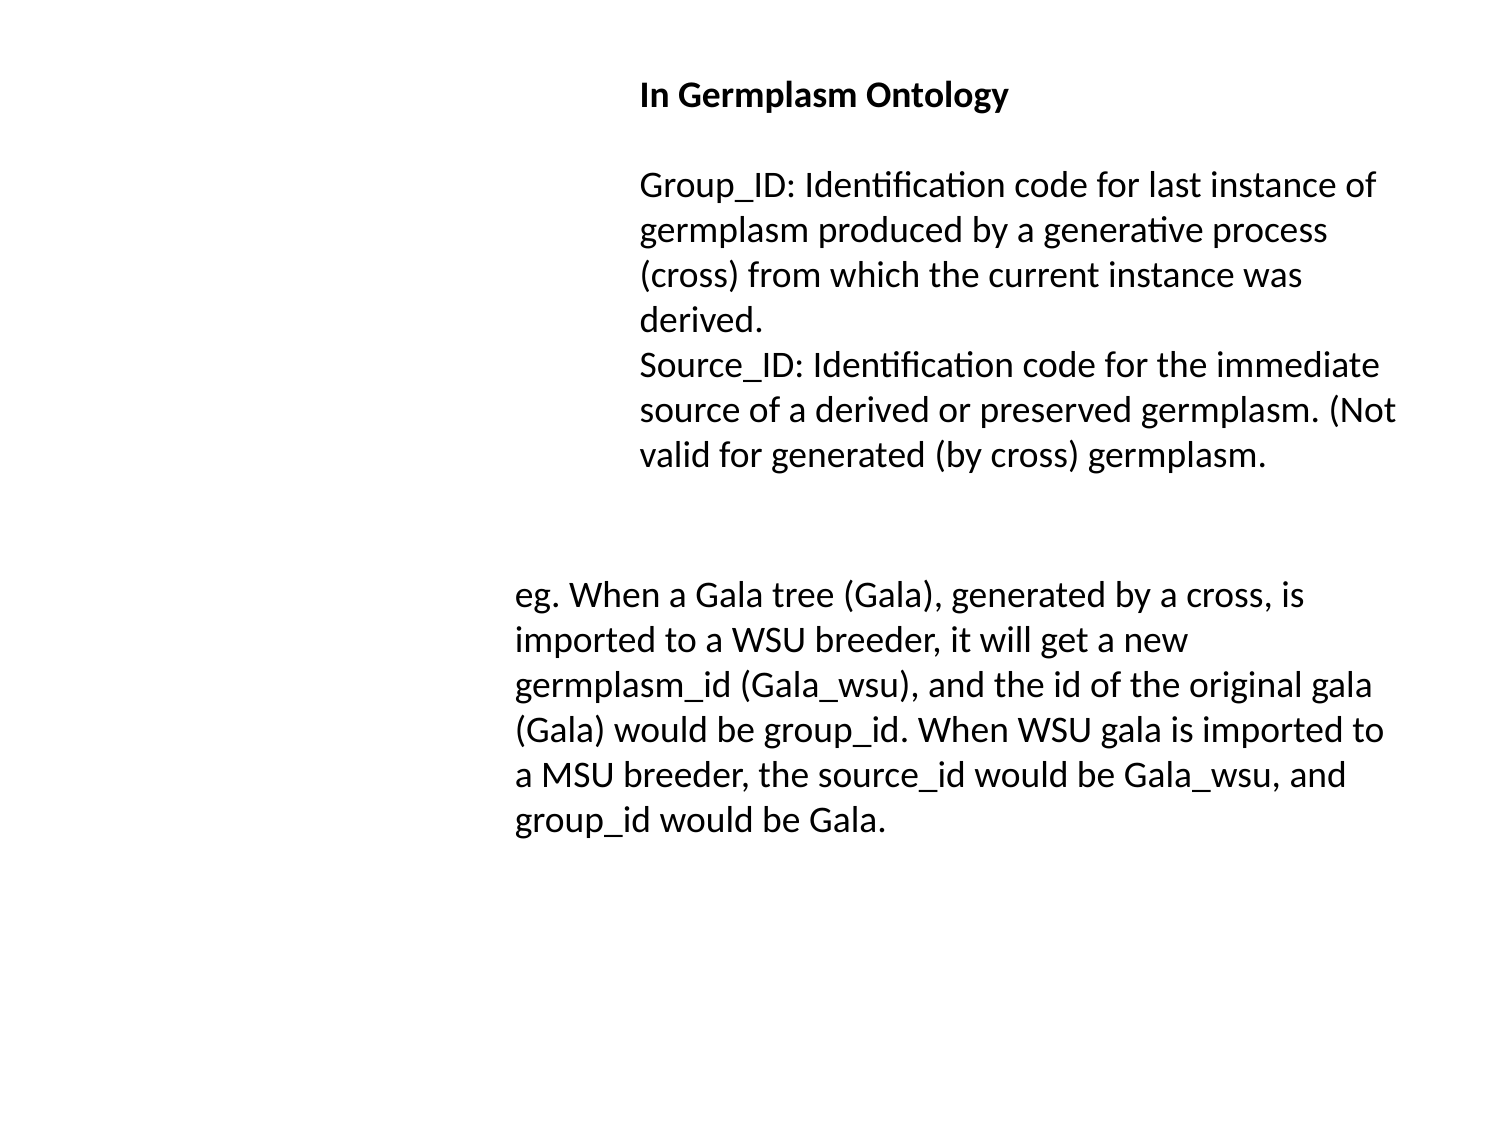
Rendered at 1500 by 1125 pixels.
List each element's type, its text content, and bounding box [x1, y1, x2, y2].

text_box In Germplasm Ontology Group_ID: Identification code for last instance of germplasm produced by a generative process (cross) from which the current instance was derived. Source_ID: Identification code for the immediate source of a derived or preserved germplasm. (Not valid for generated (by cross) germplasm. [624, 62, 1438, 528]
text_box eg. When a Gala tree (Gala), generated by a cross, is imported to a WSU breeder, it will get a new germplasm_id (Gala_wsu), and the id of the original gala (Gala) would be group_id. When WSU gala is imported to a MSU breeder, the source_id would be Gala_wsu, and group_id would be Gala. [499, 562, 1400, 848]
